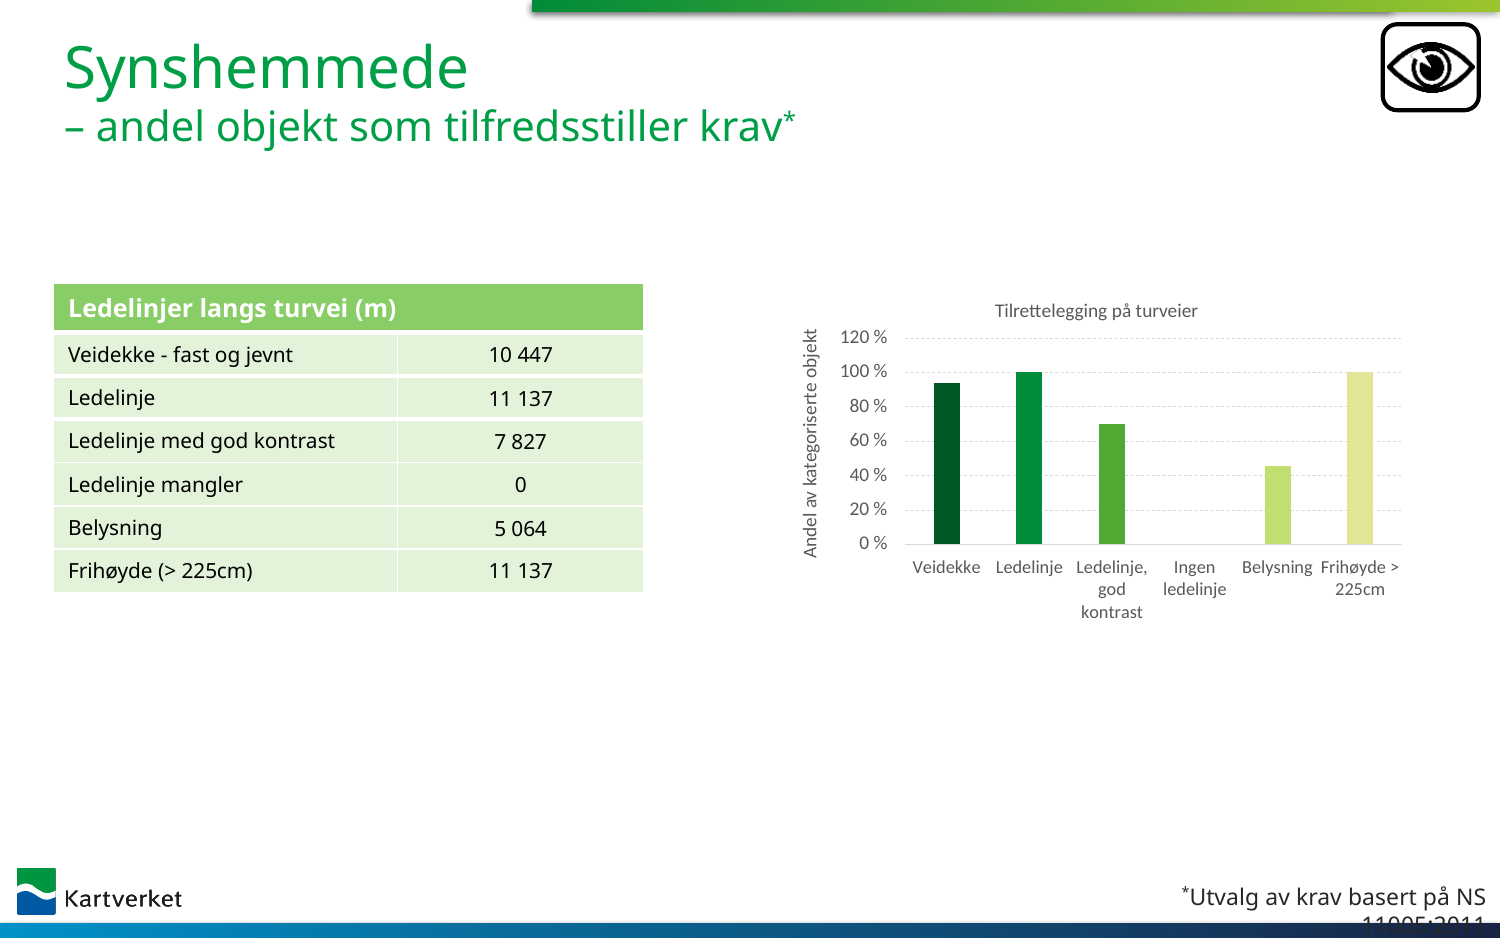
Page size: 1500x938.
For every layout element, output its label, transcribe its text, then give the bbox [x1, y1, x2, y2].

table_cell 5 064 [398, 507, 643, 548]
text_box Synshemmede – andel objekt som tilfredsstiller krav* [49, 24, 1431, 158]
table_cell 7 827 [398, 421, 643, 462]
table_header Ledelinjer langs turvei (m) [54, 284, 643, 330]
picture [791, 291, 1402, 630]
table_cell 0 [398, 463, 643, 505]
text_box *Utvalg av krav basert på NS 11005:2011 [1068, 873, 1500, 938]
table_cell Ledelinje mangler [54, 463, 397, 505]
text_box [1382, 24, 1480, 111]
table_cell Belysning [54, 507, 397, 548]
table_cell Ledelinje [54, 378, 397, 417]
table_cell 10 447 [398, 335, 643, 374]
table_cell 11 137 [398, 550, 643, 592]
table_cell Veidekke - fast og jevnt [54, 335, 397, 374]
table_cell 11 137 [398, 378, 643, 417]
table_cell Frihøyde (> 225cm) [54, 550, 397, 592]
table_cell Ledelinje med god kontrast [54, 421, 397, 462]
